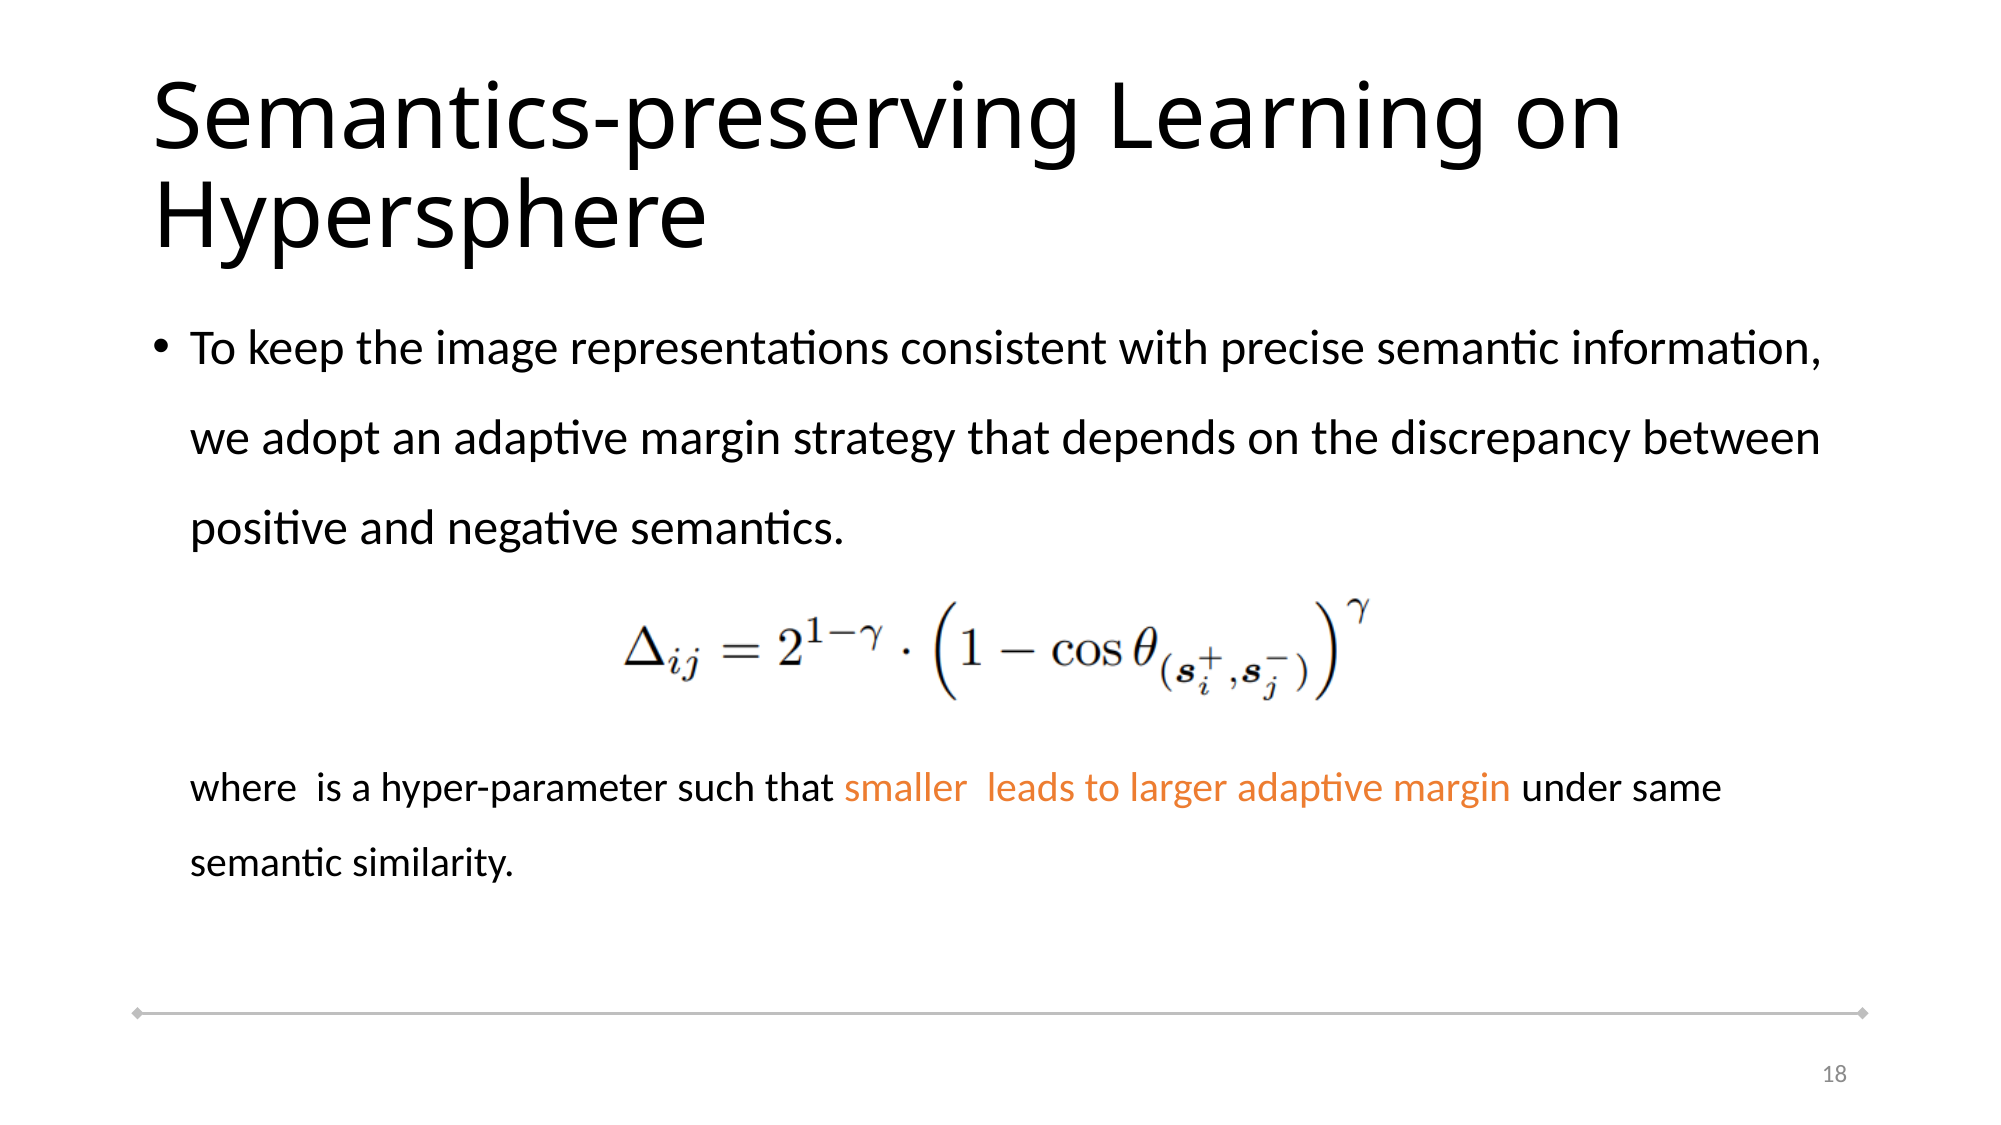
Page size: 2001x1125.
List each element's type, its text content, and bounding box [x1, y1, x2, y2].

slide_number 18 [1412, 1042, 1863, 1103]
title Semantics-preserving Learning on Hypersphere [137, 59, 1921, 278]
picture [617, 586, 1383, 716]
